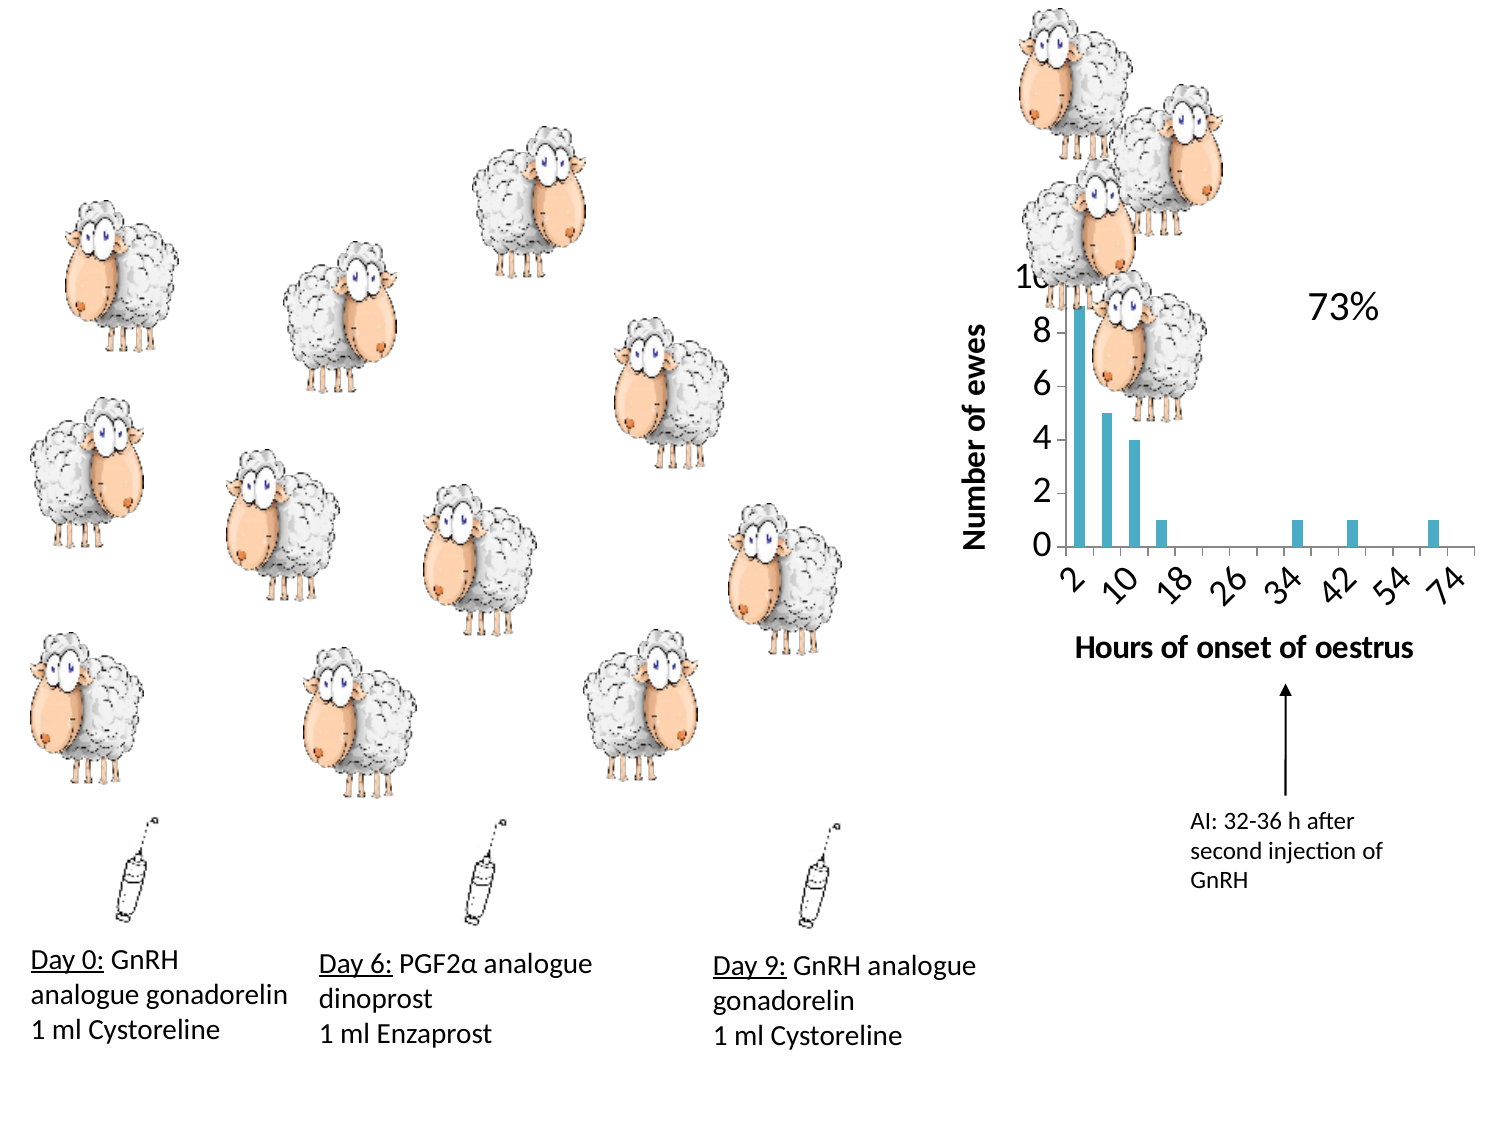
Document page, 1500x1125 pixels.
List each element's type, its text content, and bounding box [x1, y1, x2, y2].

text_box AI: 32-36 h after second injection of GnRH [1175, 796, 1436, 902]
picture [472, 126, 587, 279]
picture [423, 484, 538, 637]
picture [29, 396, 144, 550]
text_box Day 6: PGF2α analogue dinoprost 1 ml Enzaprost [307, 936, 692, 1057]
picture [283, 241, 397, 394]
picture [29, 632, 144, 785]
picture [65, 200, 180, 353]
picture [728, 503, 843, 656]
picture [302, 646, 417, 799]
picture [461, 818, 508, 929]
chart [923, 251, 1487, 702]
picture [614, 317, 729, 470]
picture [226, 449, 341, 602]
picture [1018, 8, 1223, 423]
picture [583, 629, 698, 782]
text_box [697, 821, 1133, 1061]
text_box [15, 815, 304, 1090]
